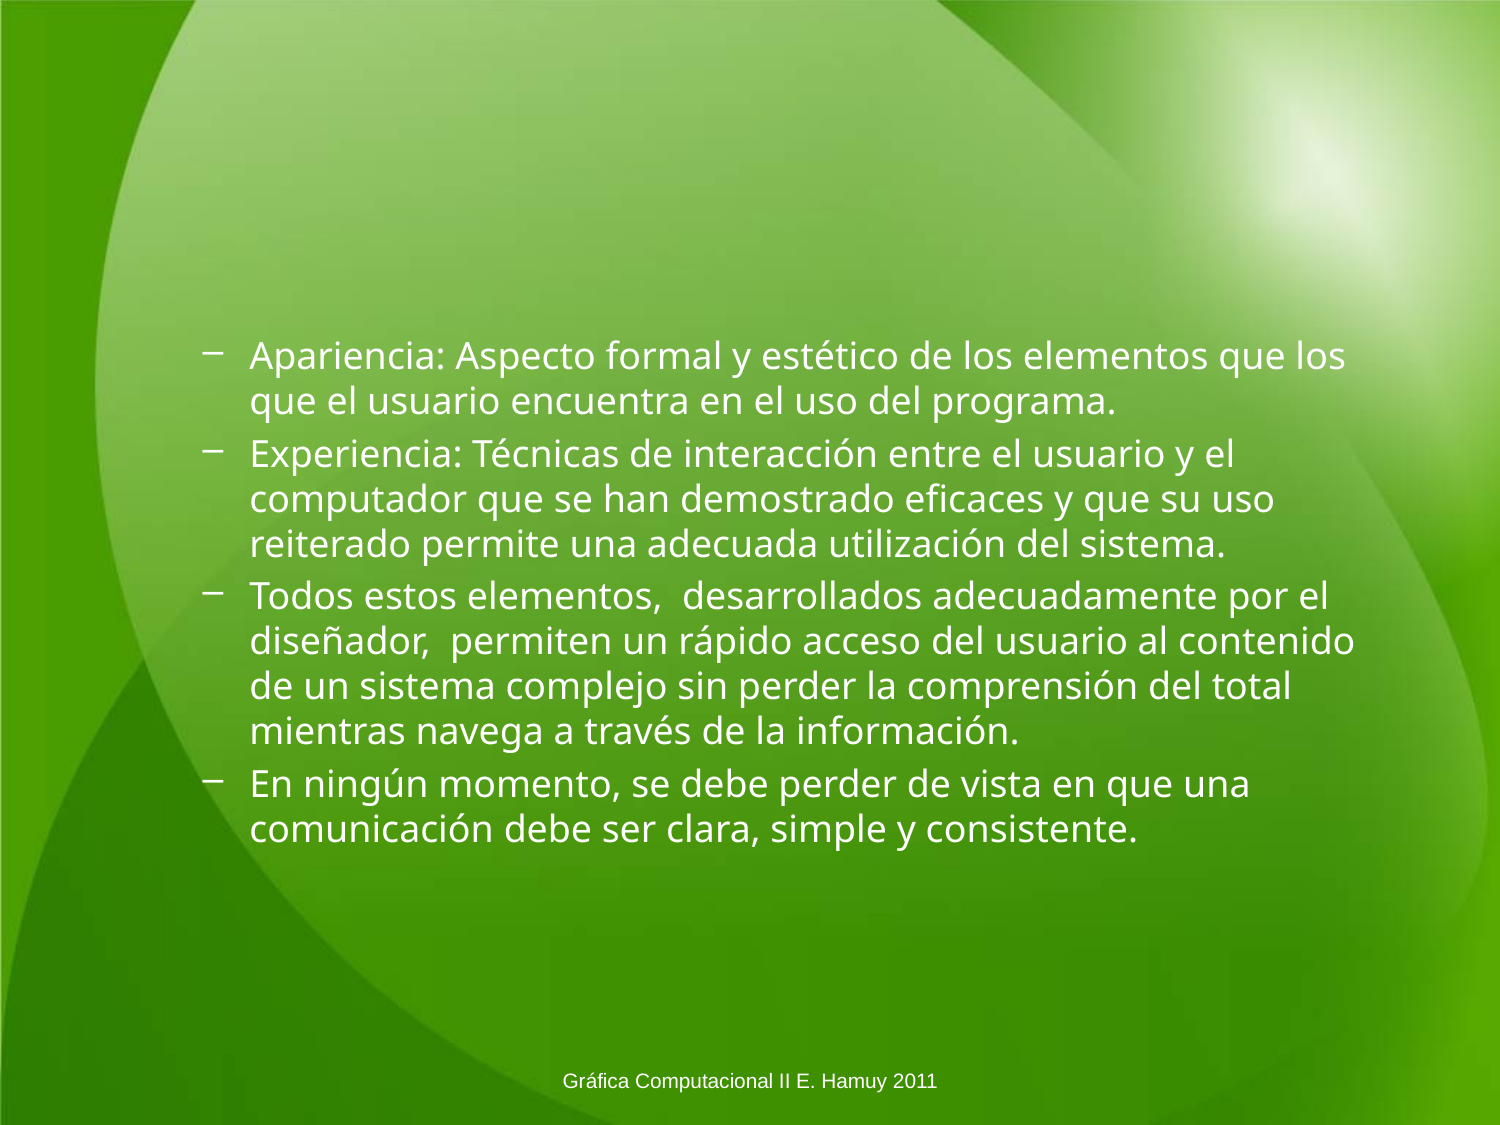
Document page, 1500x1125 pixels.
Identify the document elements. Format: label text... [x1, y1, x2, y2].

picture [0, 0, 1500, 1125]
list Apariencia: Aspecto formal y estético de los elementos que los que el usuario encuentra en el uso del programa. Experiencia: Técnicas de interacción entre el usuario y el computador que se han demostrado eficaces y que su uso reiterado permite una adecuada utilización del sistema. Todos estos elementos, desarrollados adecuadamente por el diseñador, permiten un rápido acceso del usuario al contenido de un sistema complejo sin perder la comprensión del total mientras navega a través de la información. En ningún momento, se debe perder de vista en que una comunicación debe ser clara, simple y consistente. [112, 324, 1388, 1001]
footer Gráfica Computacional II E. Hamuy 2011 [512, 1024, 988, 1101]
